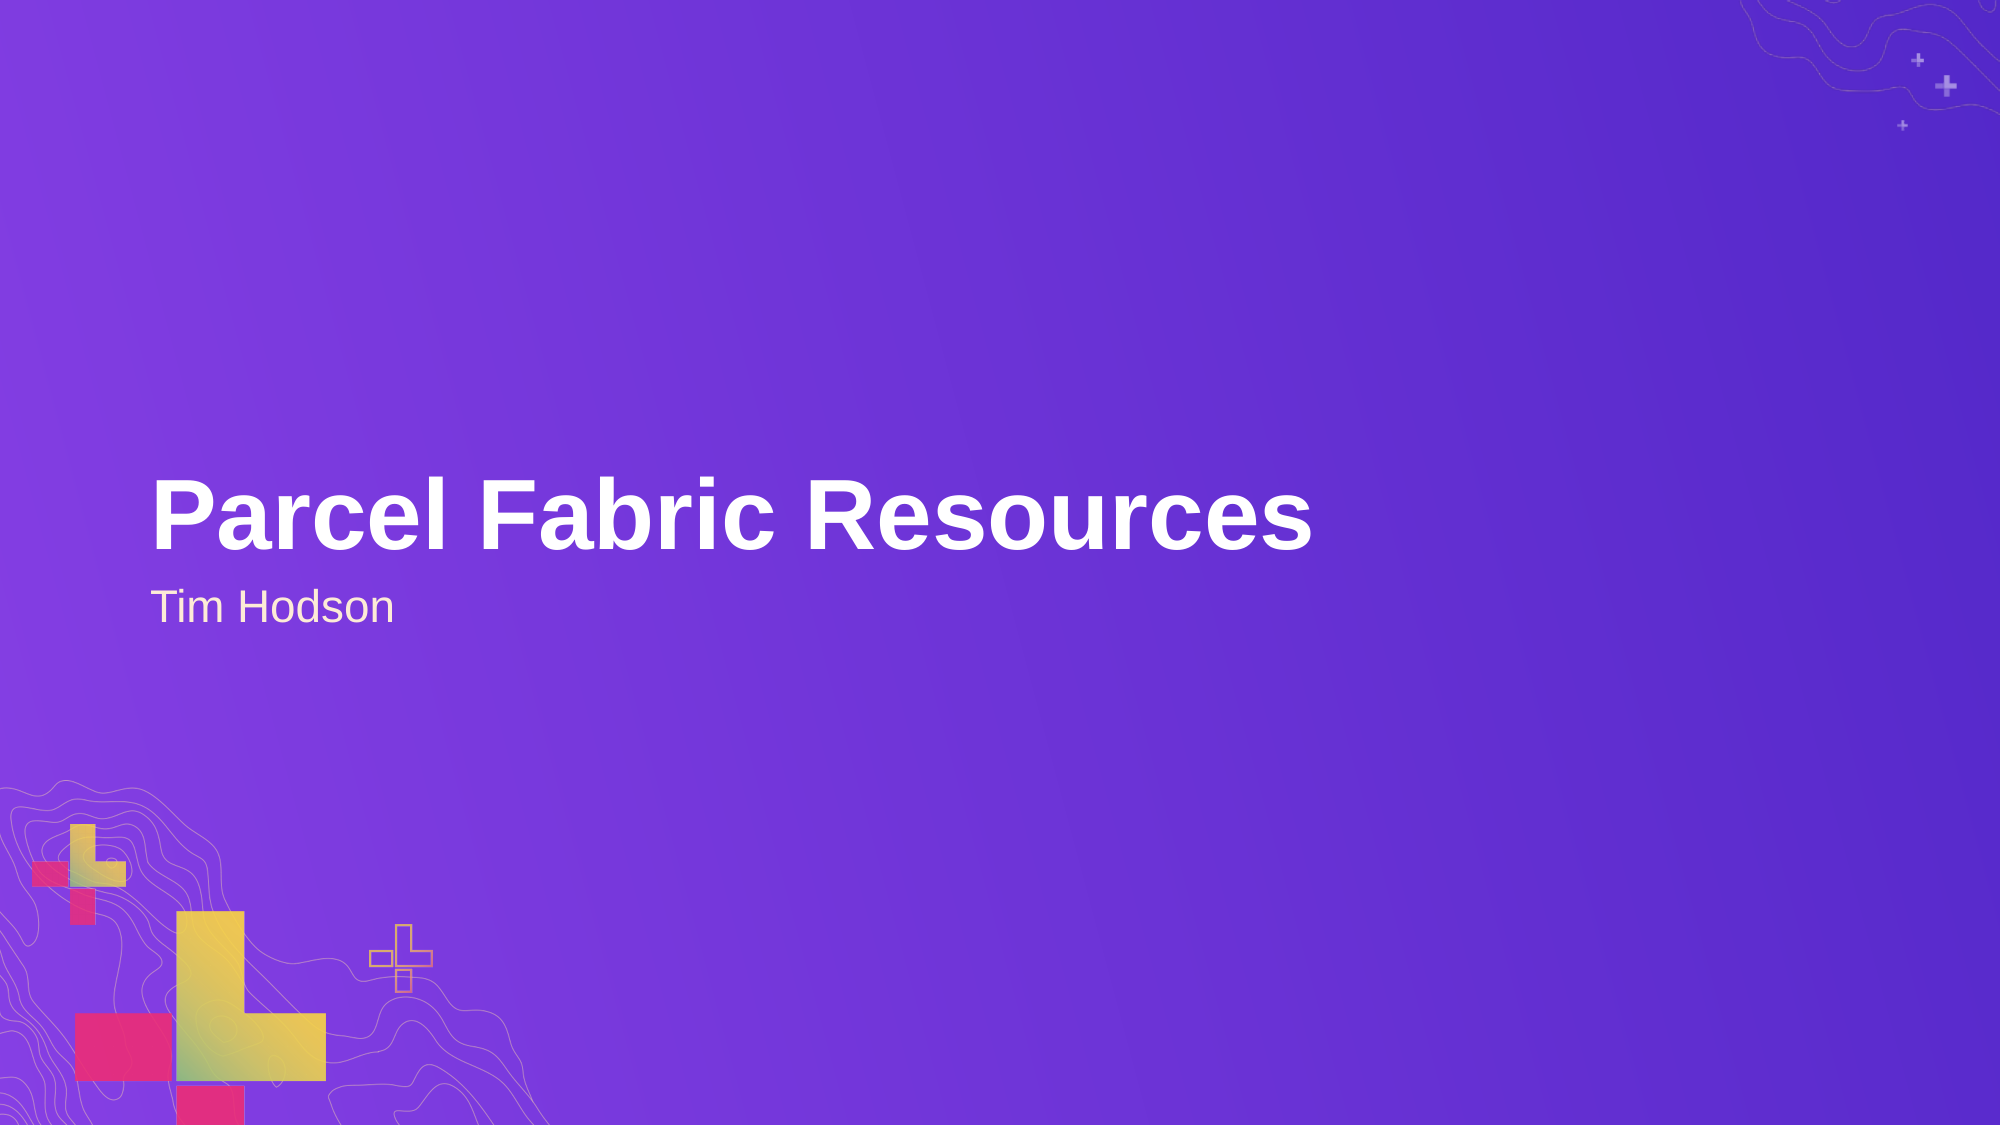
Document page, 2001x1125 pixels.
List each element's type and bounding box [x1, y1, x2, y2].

text_box [0, 0, 2000, 1125]
